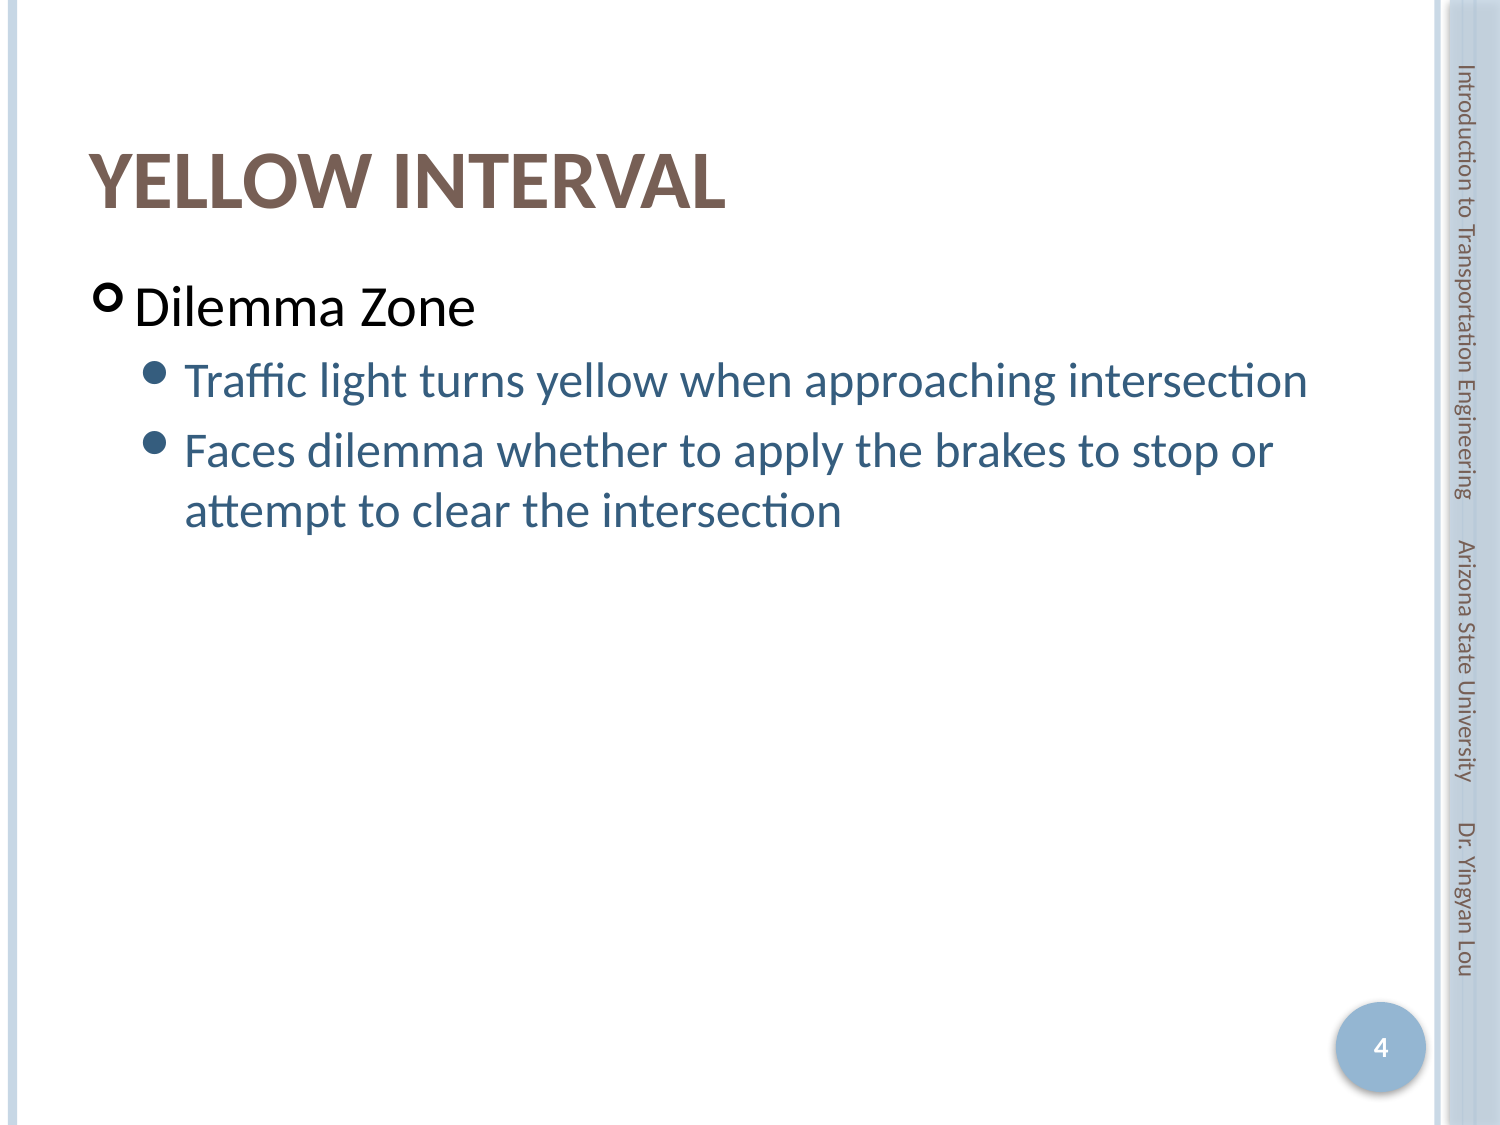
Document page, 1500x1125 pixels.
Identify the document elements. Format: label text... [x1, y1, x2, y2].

slide_number 4 [1331, 1003, 1432, 1089]
title Yellow Interval [75, 45, 1348, 233]
footer Introduction to Transportation Engineering Arizona State University Dr. Yingyan Lou [1437, 50, 1500, 1099]
list Dilemma Zone Traffic light turns yellow when approaching intersection Faces dilemma whether to apply the brakes to stop or attempt to clear the intersection [75, 260, 1346, 1071]
